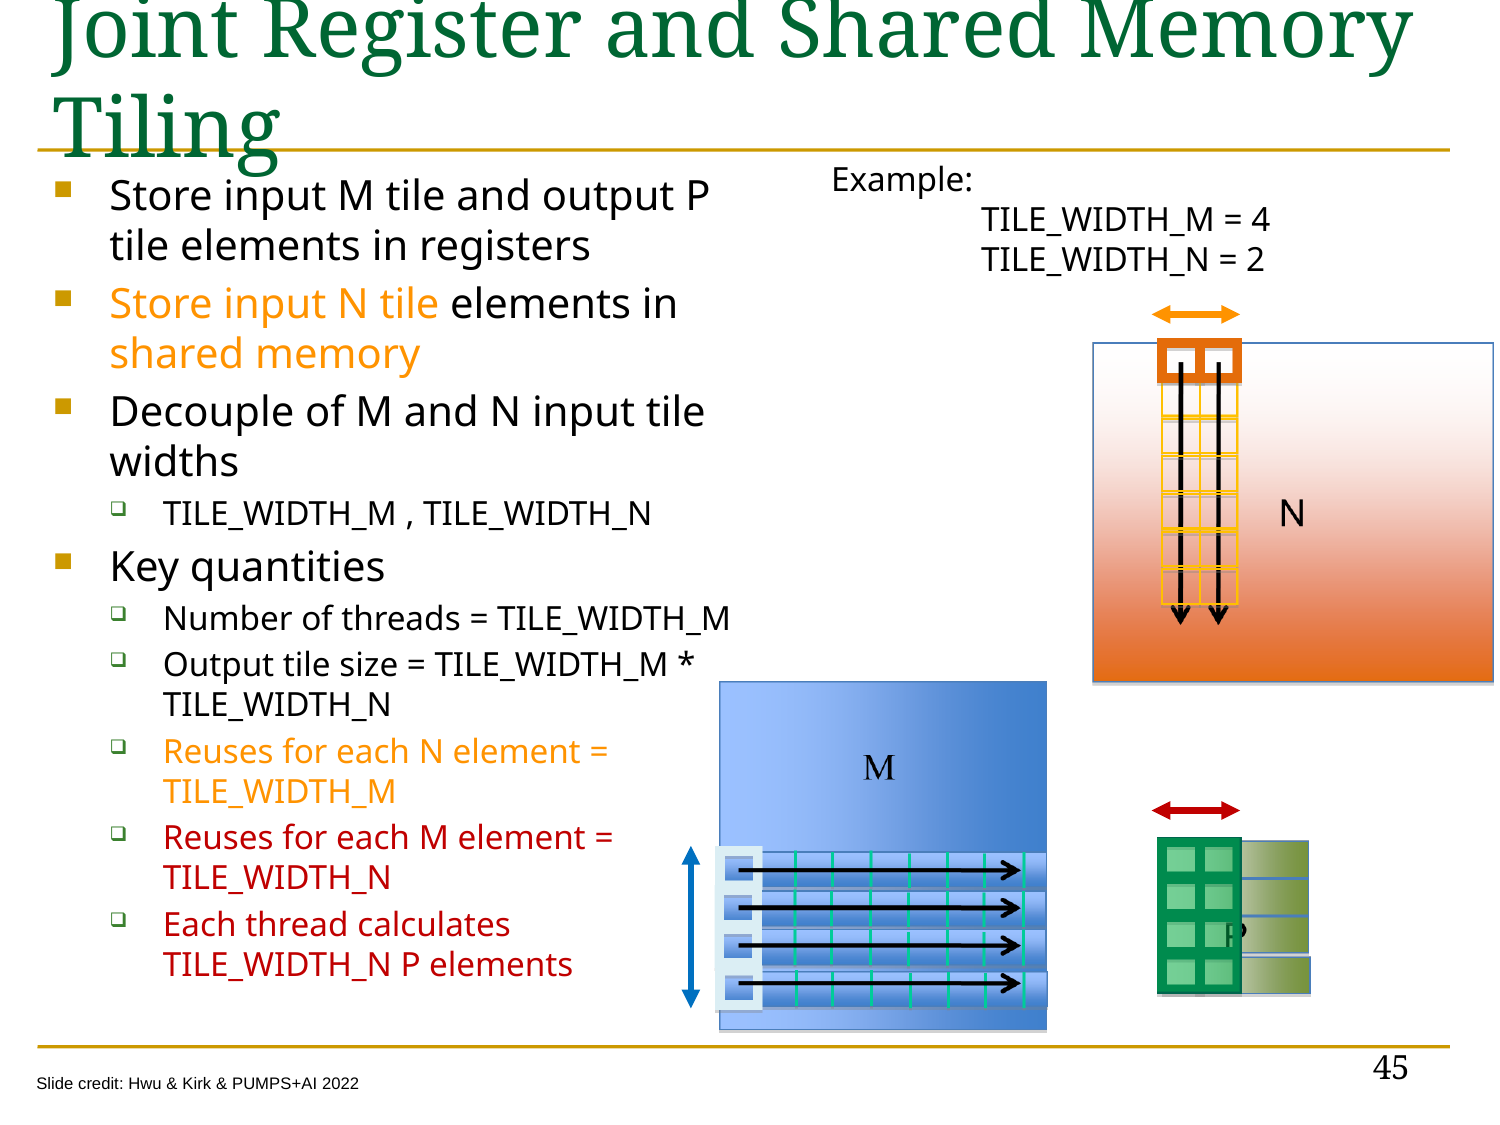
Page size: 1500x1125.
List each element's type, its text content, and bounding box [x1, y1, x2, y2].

picture [714, 337, 1500, 1033]
list Store input M tile and output P tile elements in registers Store input N tile elements in shared memory Decouple of M and N input tile widths TILE_WIDTH_M , TILE_WIDTH_N Key quantities Number of threads = TILE_WIDTH_M Output tile size = TILE_WIDTH_M * TILE_WIDTH_N Reuses for each N element = TILE_WIDTH_M Reuses for each M element = TILE_WIDTH_N Each thread calculates TILE_WIDTH_N P elements [37, 160, 751, 1022]
text_box Example: TILE_WIDTH_M = 4 TILE_WIDTH_N = 2 [816, 151, 1286, 286]
slide_number 45 [1074, 1040, 1426, 1100]
text_box Slide credit: Hwu & Kirk & PUMPS+AI 2022 [21, 1066, 375, 1101]
title Joint Register and Shared Memory Tiling [37, 0, 1451, 150]
